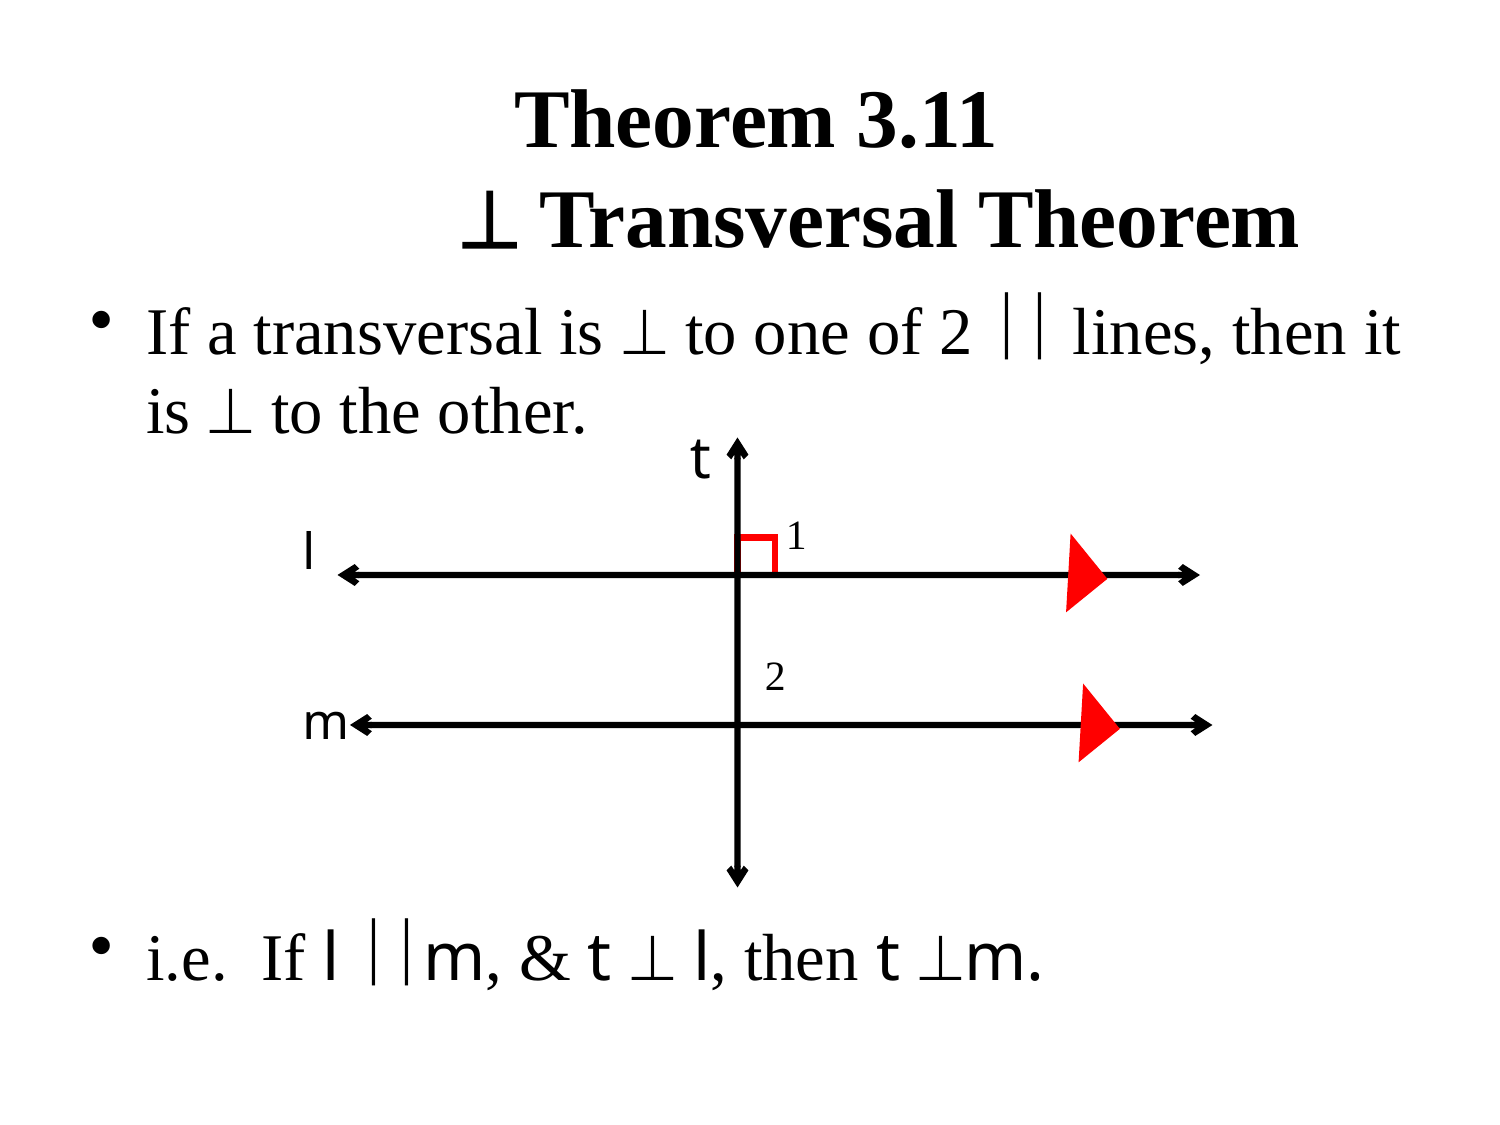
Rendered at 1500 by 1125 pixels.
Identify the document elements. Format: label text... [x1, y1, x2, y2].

title Theorem 3.11  Transversal Theorem [87, 77, 1426, 251]
text_box 1 2 [750, 576, 863, 707]
text_box 1 2 [750, 500, 863, 574]
text_box [1113, 717, 1213, 733]
text_box [1069, 541, 1103, 606]
text_box [1101, 567, 1201, 583]
list If a transversal is  to one of 2  lines, then it is  to the other. i.e. If l m, & t  l, then t m. [74, 279, 1426, 1101]
text_box [738, 537, 775, 574]
text_box [730, 498, 745, 888]
text_box [1082, 691, 1116, 756]
text_box l m [287, 512, 400, 758]
text_box t [674, 412, 763, 498]
